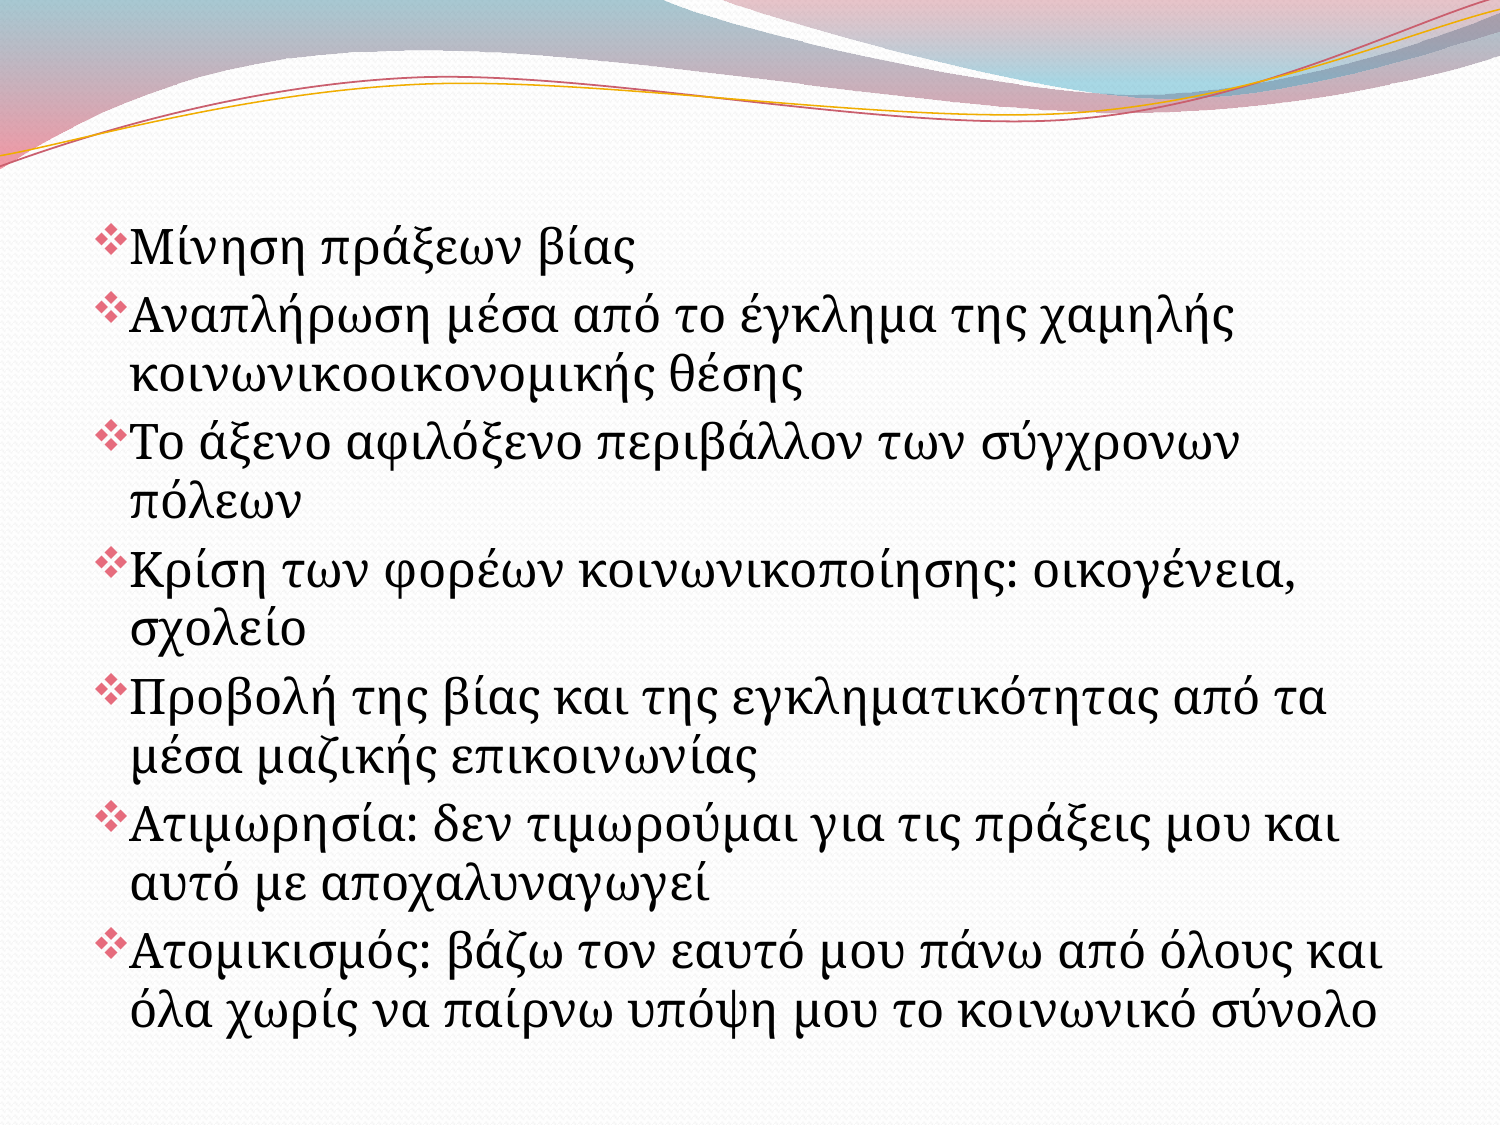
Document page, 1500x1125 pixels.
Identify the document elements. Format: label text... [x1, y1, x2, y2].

list Μίνηση πράξεων βίας Αναπλήρωση μέσα από το έγκλημα της χαμηλής κοινωνικοοικονομικής θέσης Το άξενο αφιλόξενο περιβάλλον των σύγχρονων πόλεων Κρίση των φορέων κοινωνικοποίησης: οικογένεια, σχολείο Προβολή της βίας και της εγκληματικότητας από τα μέσα μαζικής επικοινωνίας Ατιμωρησία: δεν τιμωρούμαι για τις πράξεις μου και αυτό με αποχαλυναγωγεί Ατομικισμός: βάζω τον εαυτό μου πάνω από όλους και όλα χωρίς να παίρνω υπόψη μου το κοινωνικό σύνολο [76, 208, 1427, 1047]
